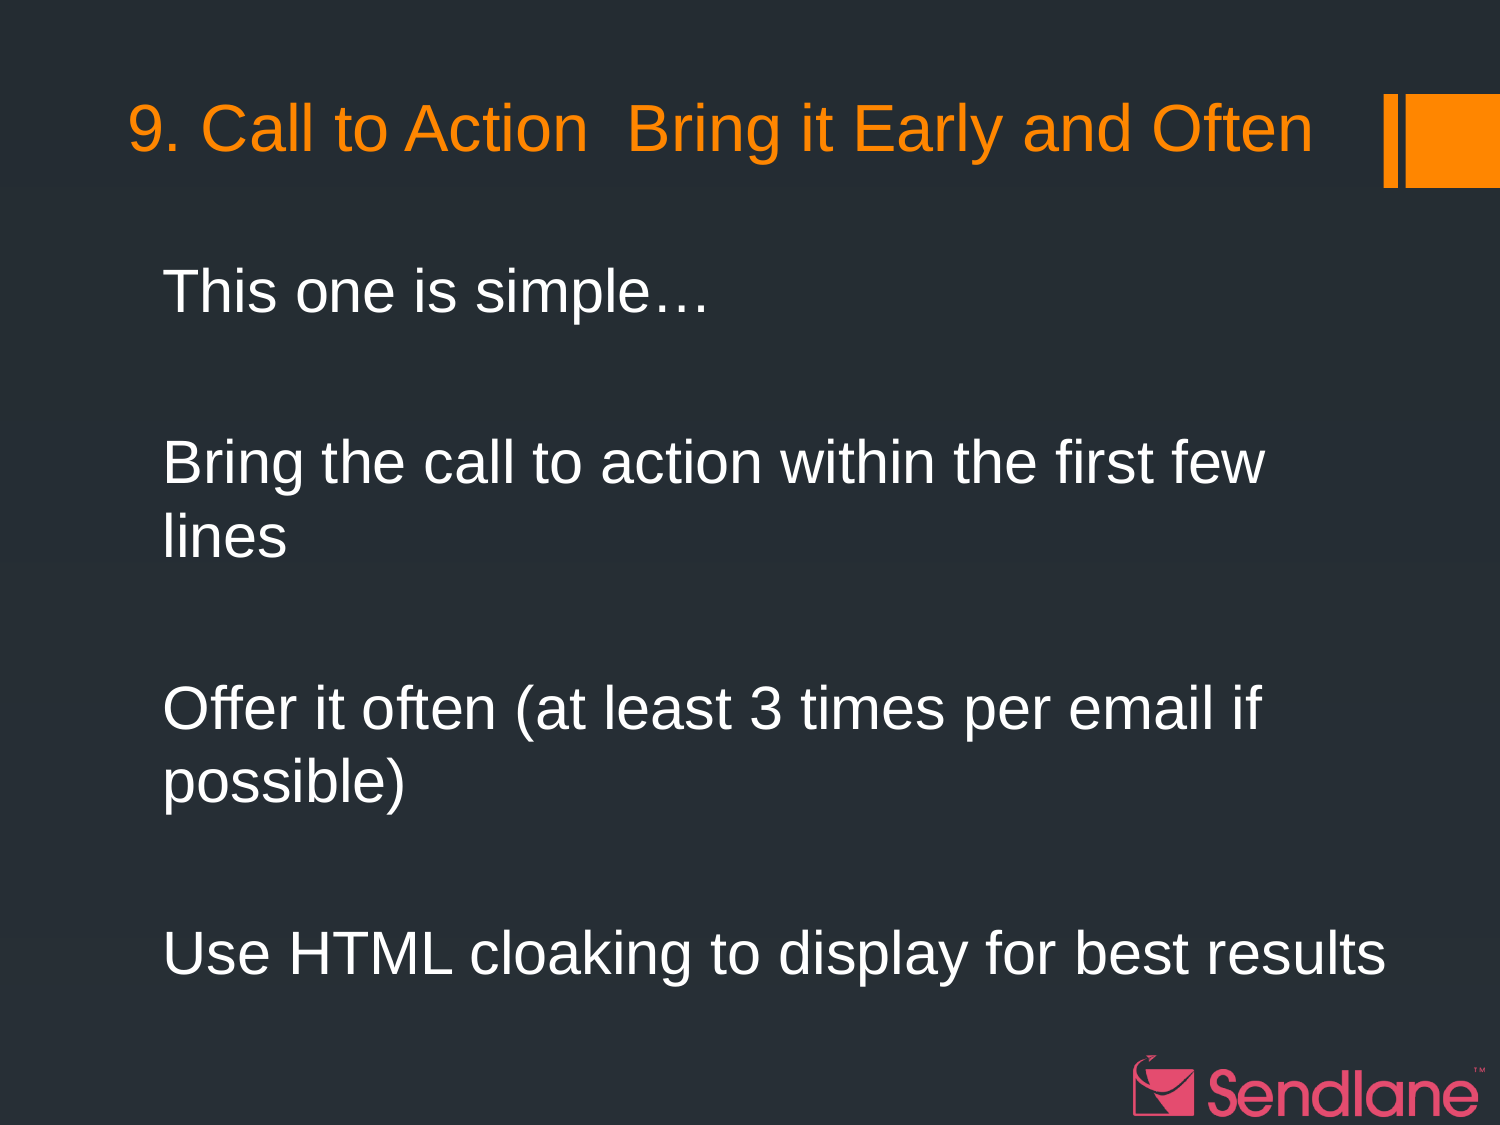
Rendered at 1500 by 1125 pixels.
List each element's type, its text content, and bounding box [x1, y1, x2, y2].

subtitle This one is simple… Bring the call to action within the first few lines Offer it often (at least 3 times per email if possible) Use HTML cloaking to display for best results [147, 243, 1412, 1012]
title 9. Call to Action ­ Bring it Early and Often [112, 66, 1447, 173]
picture [1127, 1027, 1489, 1125]
